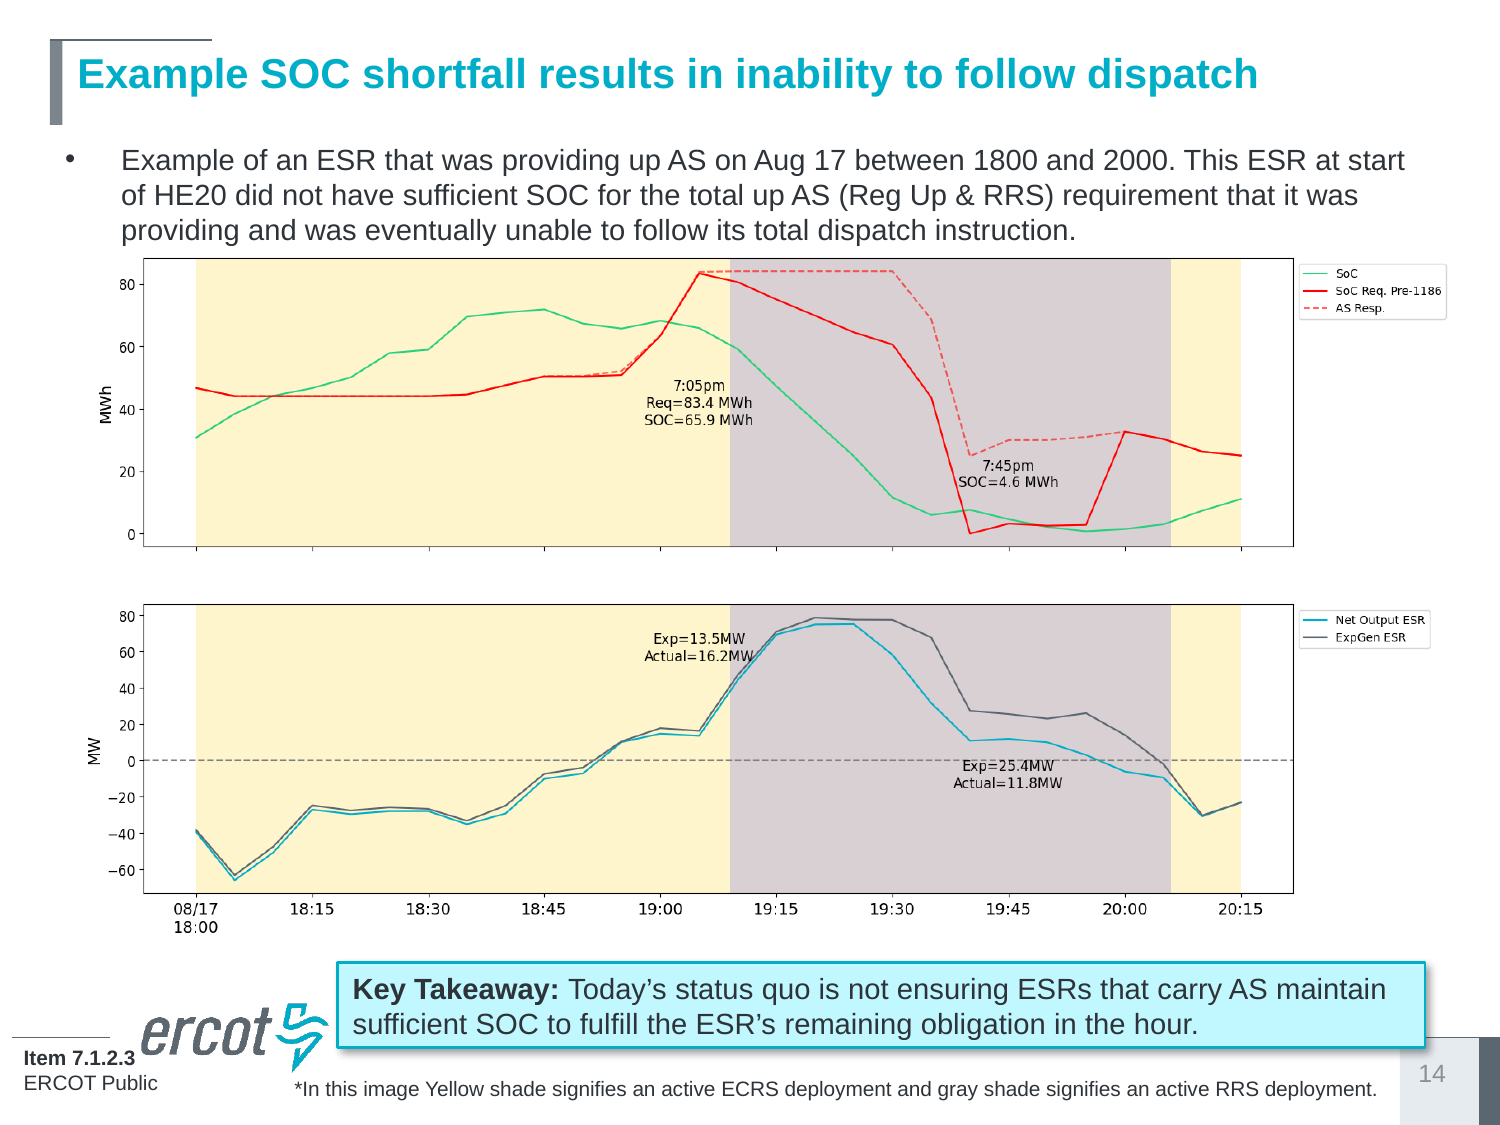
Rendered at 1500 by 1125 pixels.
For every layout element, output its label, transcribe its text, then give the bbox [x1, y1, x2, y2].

title Example SOC shortfall results in inability to follow dispatch [62, 39, 1450, 133]
picture [137, 999, 332, 1075]
text_box Key Takeaway: Today’s status quo is not ensuring ESRs that carry AS maintain sufficient SOC to fulfill the ESR’s remaining obligation in the hour. [337, 962, 1425, 1048]
list Example of an ESR that was providing up AS on Aug 17 between 1800 and 2000. This ESR at start of HE20 did not have sufficient SOC for the total up AS (Reg Up & RRS) requirement that it was providing and was eventually unable to follow its total dispatch instruction. [50, 133, 1450, 972]
slide_number 14 [1382, 1048, 1483, 1098]
text_box *In this image Yellow shade signifies an active ECRS deployment and gray shade signifies an active RRS deployment. [279, 1067, 1425, 1108]
picture [78, 250, 1455, 943]
